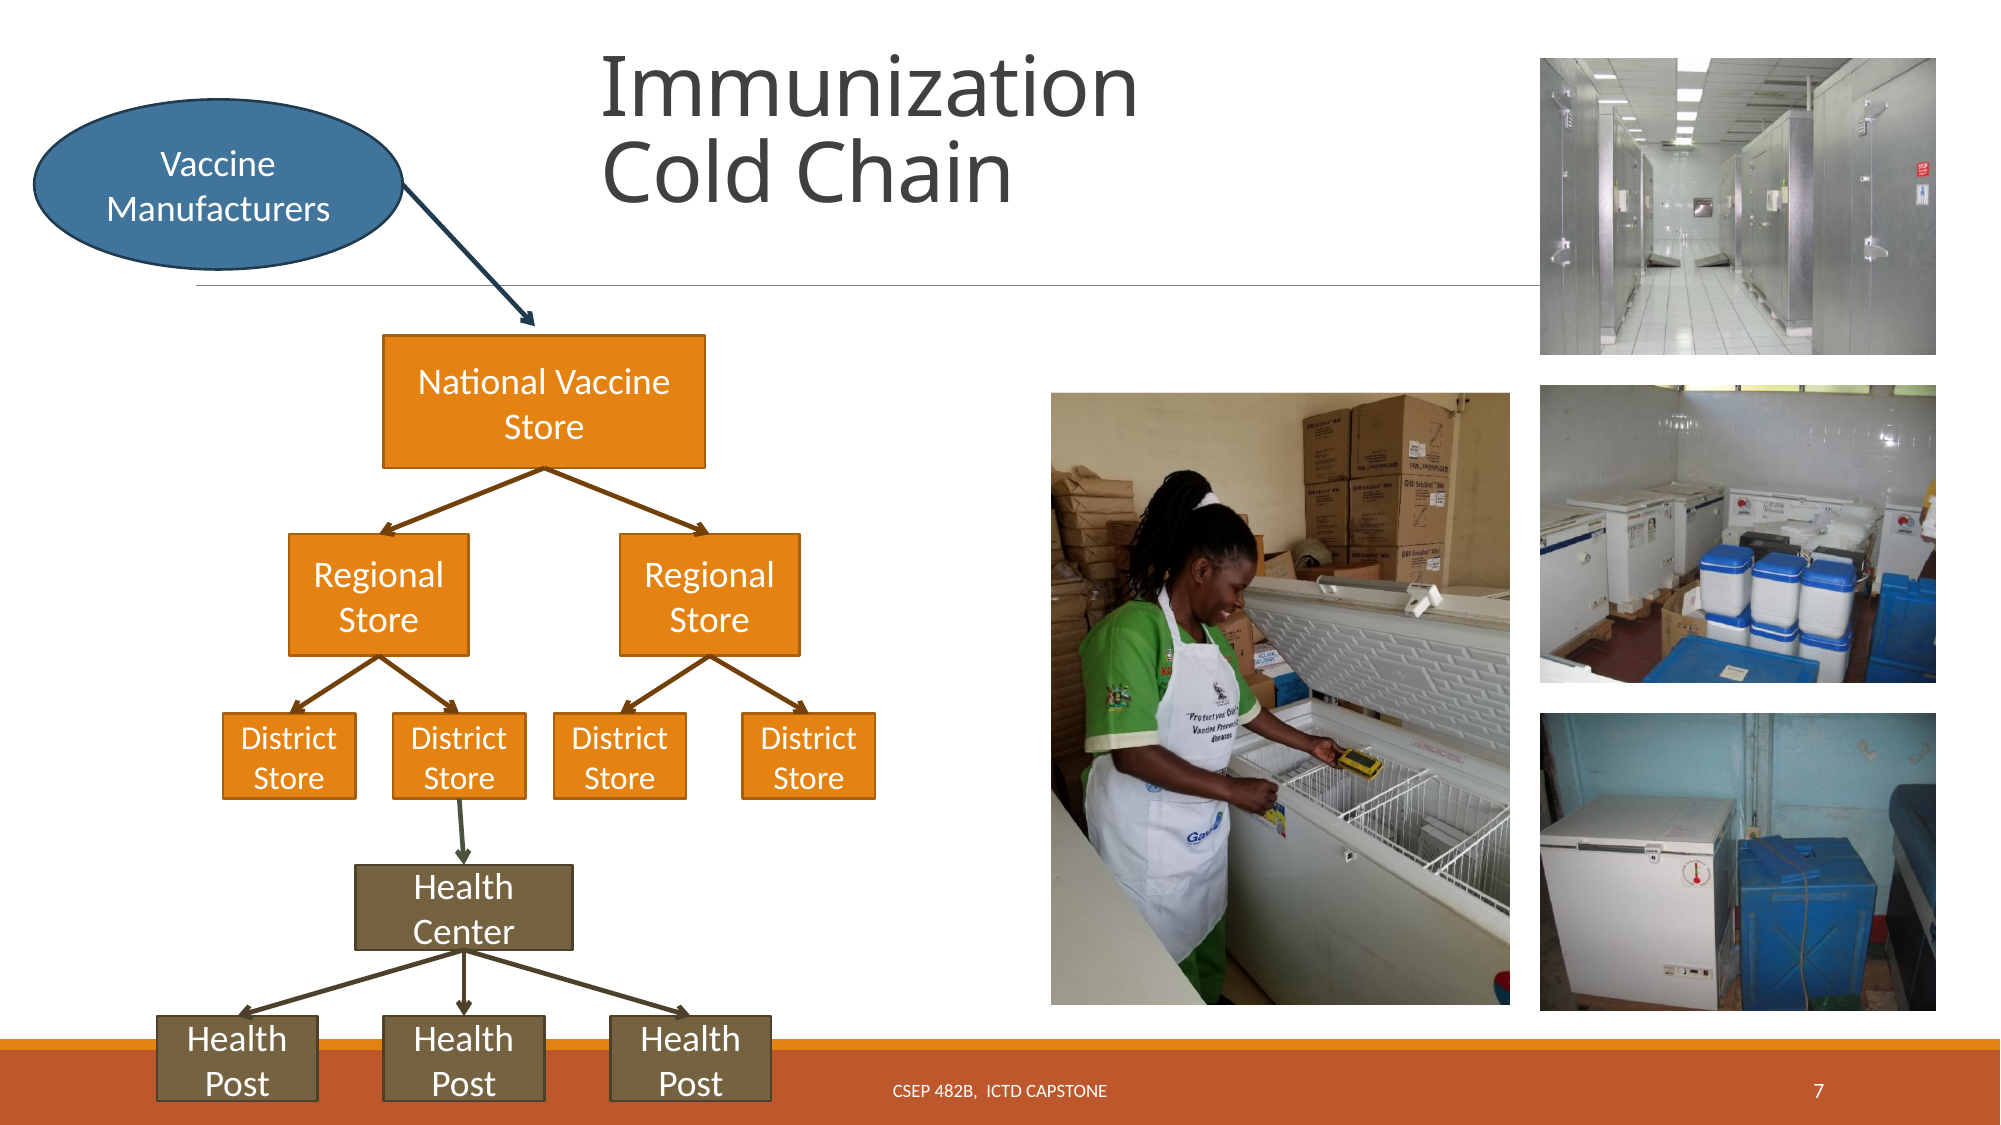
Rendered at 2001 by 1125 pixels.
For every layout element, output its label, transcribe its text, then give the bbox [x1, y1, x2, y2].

text_box District Store [741, 712, 876, 800]
text_box Health Post [382, 1025, 546, 1102]
title Immunization Cold Chain [585, 39, 1325, 227]
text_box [236, 949, 465, 1017]
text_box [288, 655, 377, 715]
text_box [402, 183, 536, 327]
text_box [619, 655, 711, 715]
text_box District Store [392, 712, 527, 800]
text_box National Vaccine Store [382, 334, 706, 464]
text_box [458, 798, 465, 866]
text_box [716, 655, 810, 715]
text_box Health Center [354, 864, 574, 946]
text_box District Store [222, 712, 357, 800]
footer CSEP 482B, ICTD Capstone [604, 1059, 1396, 1120]
text_box Health Post [156, 1015, 319, 1102]
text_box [378, 655, 460, 715]
text_box Health Post [609, 1015, 772, 1102]
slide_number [180, 1059, 586, 1120]
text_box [378, 467, 545, 535]
text_box Regional Store [288, 533, 470, 657]
slide_number 7 [1624, 1059, 1840, 1120]
text_box District Store [553, 712, 687, 800]
text_box Regional Store [619, 533, 801, 654]
picture [972, 385, 1937, 1011]
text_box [551, 467, 711, 535]
picture [1540, 57, 1937, 355]
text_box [472, 949, 692, 1017]
text_box Vaccine Manufacturers [32, 98, 404, 271]
